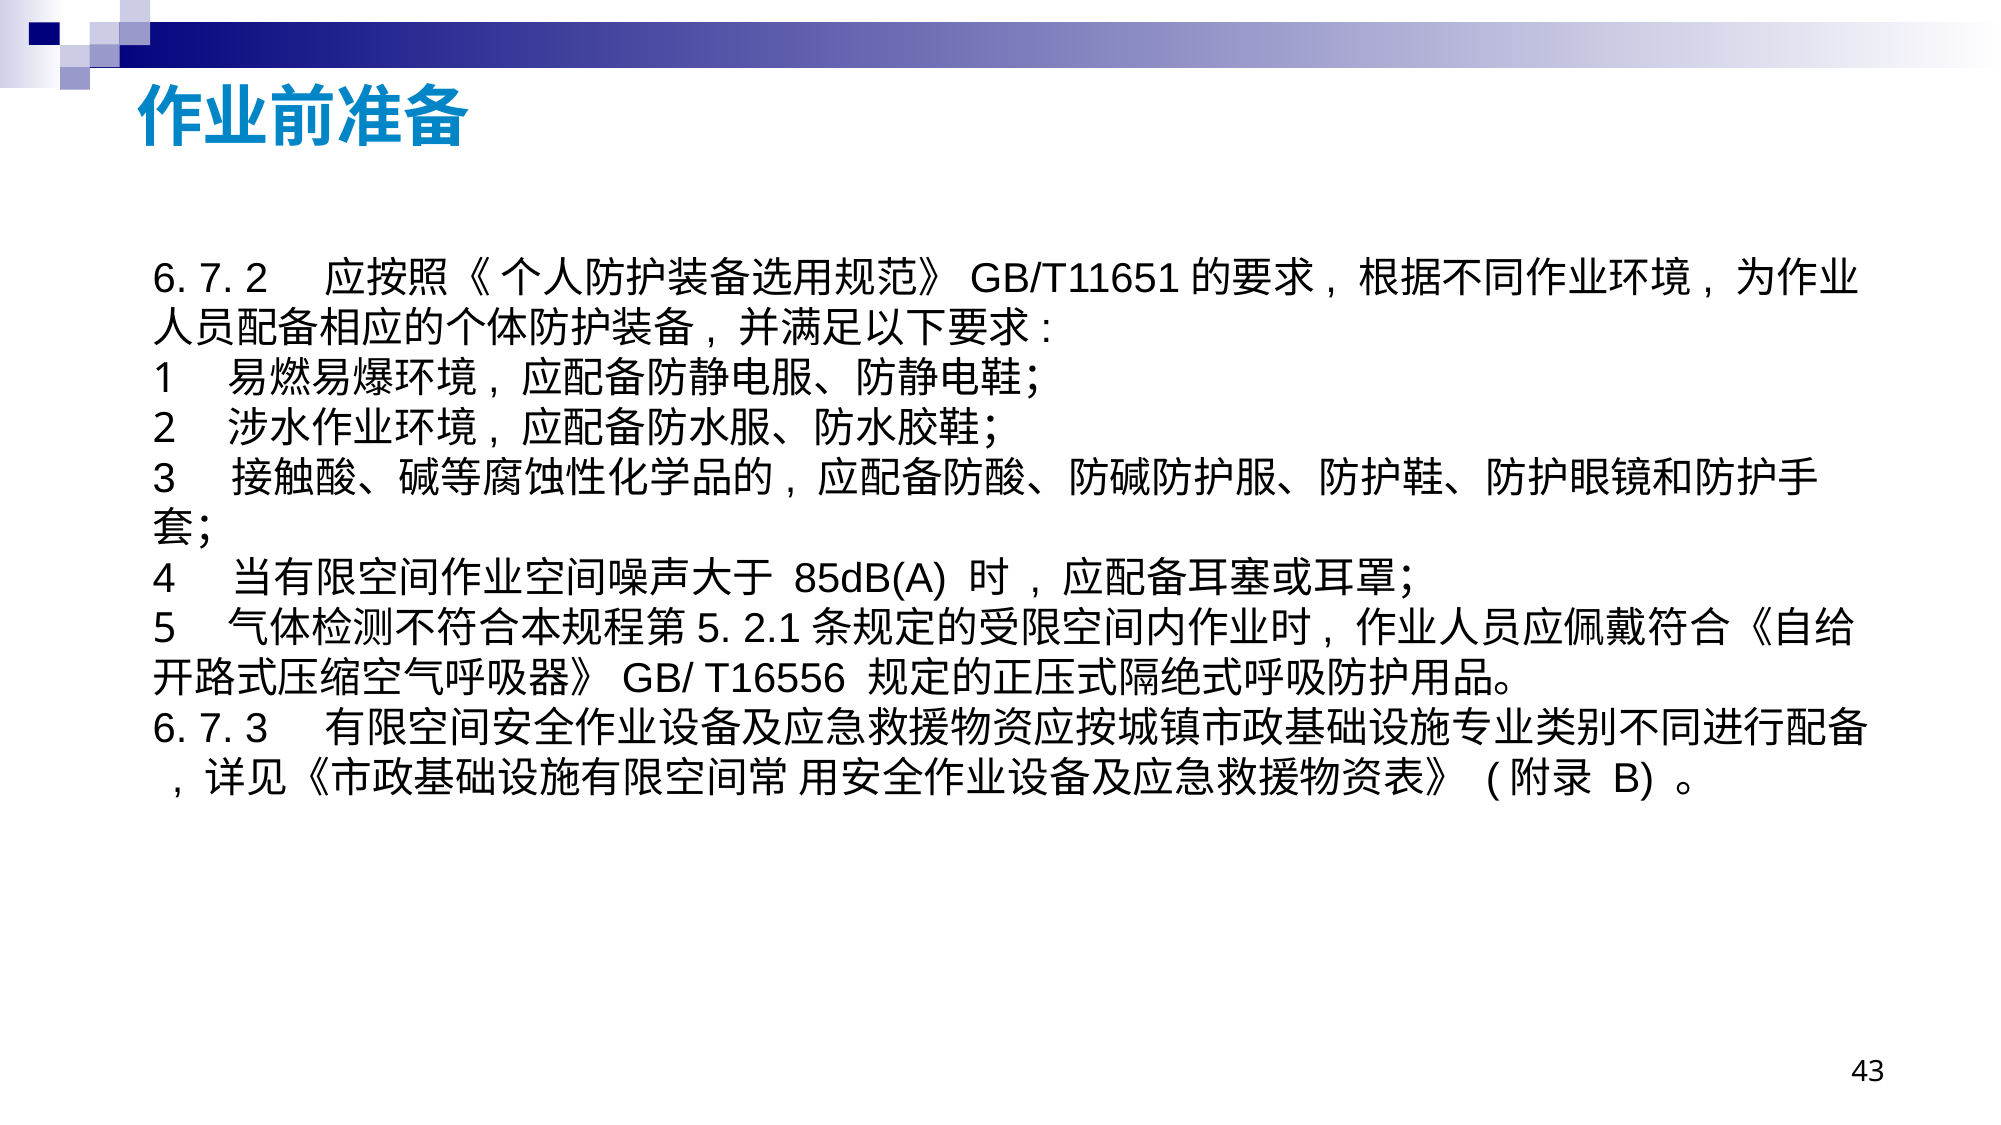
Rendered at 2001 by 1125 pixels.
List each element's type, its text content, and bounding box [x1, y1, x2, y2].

text_box 6. 7. 2 应按照《 个人防护装备选用规范》GB/T11651的要求, 根据不同作业环境, 为作业人员配备相应的个体防护装备, 并满足以下要求: 易燃易爆环境, 应配备防静电服、防静电鞋； 涉水作业环境, 应配备防水服、防水胶鞋； 3 接触酸、碱等腐蚀性化学品的, 应配备防酸、防碱防护服、防护鞋、防护眼镜和防护手套； 4 当有限空间作业空间噪声大于 85dB(A) 时 , 应配备耳塞或耳罩； 气体检测不符合本规程第5. 2.1条规定的受限空间内作业时, 作业人员应佩戴符合《自给 开路式压缩空气呼吸器》GB/ T16556 规定的正压式隔绝式呼吸防护用品。 6. 7. 3 有限空间安全作业设备及应急救援物资应按城镇市政基础设施专业类别不同进行配备 , 详见《市政基础设施有限空间常 用安全作业设备及应急救援物资表》 (附录 B) 。 [137, 243, 1898, 809]
title 作业前准备 [102, 66, 505, 162]
slide_number 43 [1433, 1025, 1900, 1100]
